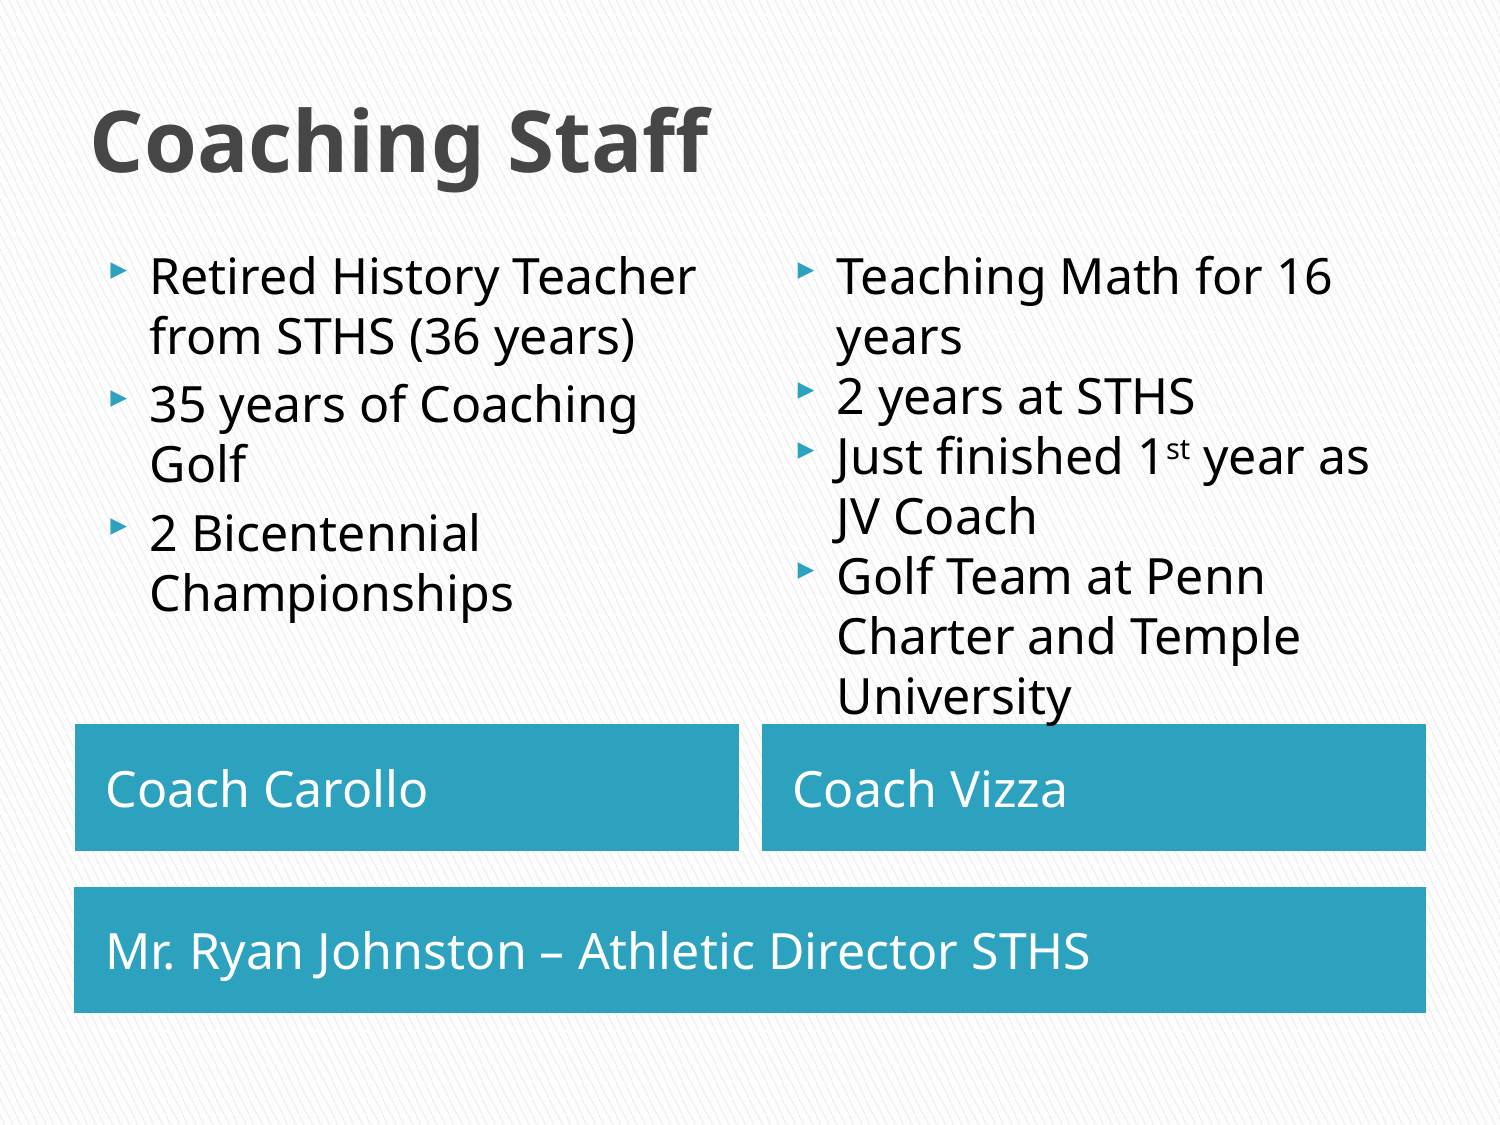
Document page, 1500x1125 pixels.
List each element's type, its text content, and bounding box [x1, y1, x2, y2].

text_box Mr. Ryan Johnston – Athletic Director STHS [74, 887, 1425, 1013]
list Retired History Teacher from STHS (36 years) 35 years of Coaching Golf 2 Bicentennial Championships [75, 236, 738, 725]
list Coach Carollo [75, 724, 739, 851]
list Teaching Math for 16 years 2 years at STHS Just finished 1st year as JV Coach Golf Team at Penn Charter and Temple University [761, 236, 1425, 738]
title Coaching Staff [75, 44, 1425, 233]
list Coach Vizza [762, 724, 1426, 851]
